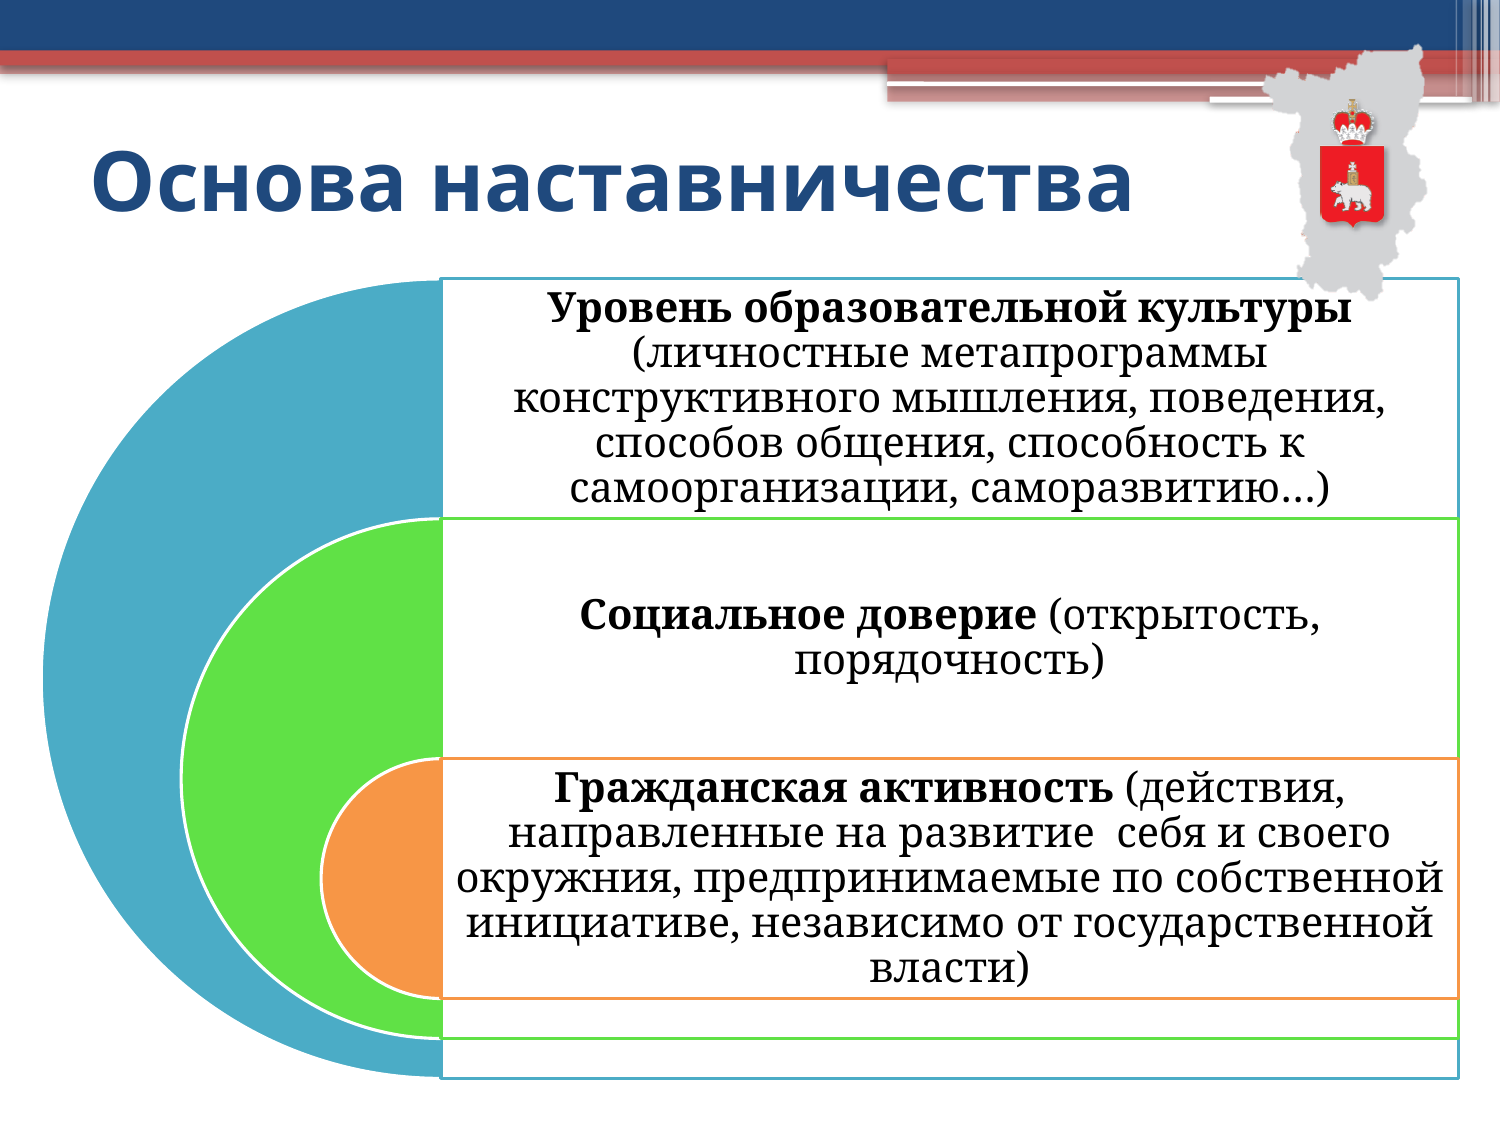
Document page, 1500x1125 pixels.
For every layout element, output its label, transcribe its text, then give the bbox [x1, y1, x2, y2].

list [41, 278, 1459, 1079]
title Основа наставничества [75, 101, 1191, 256]
picture [1198, 0, 1500, 349]
